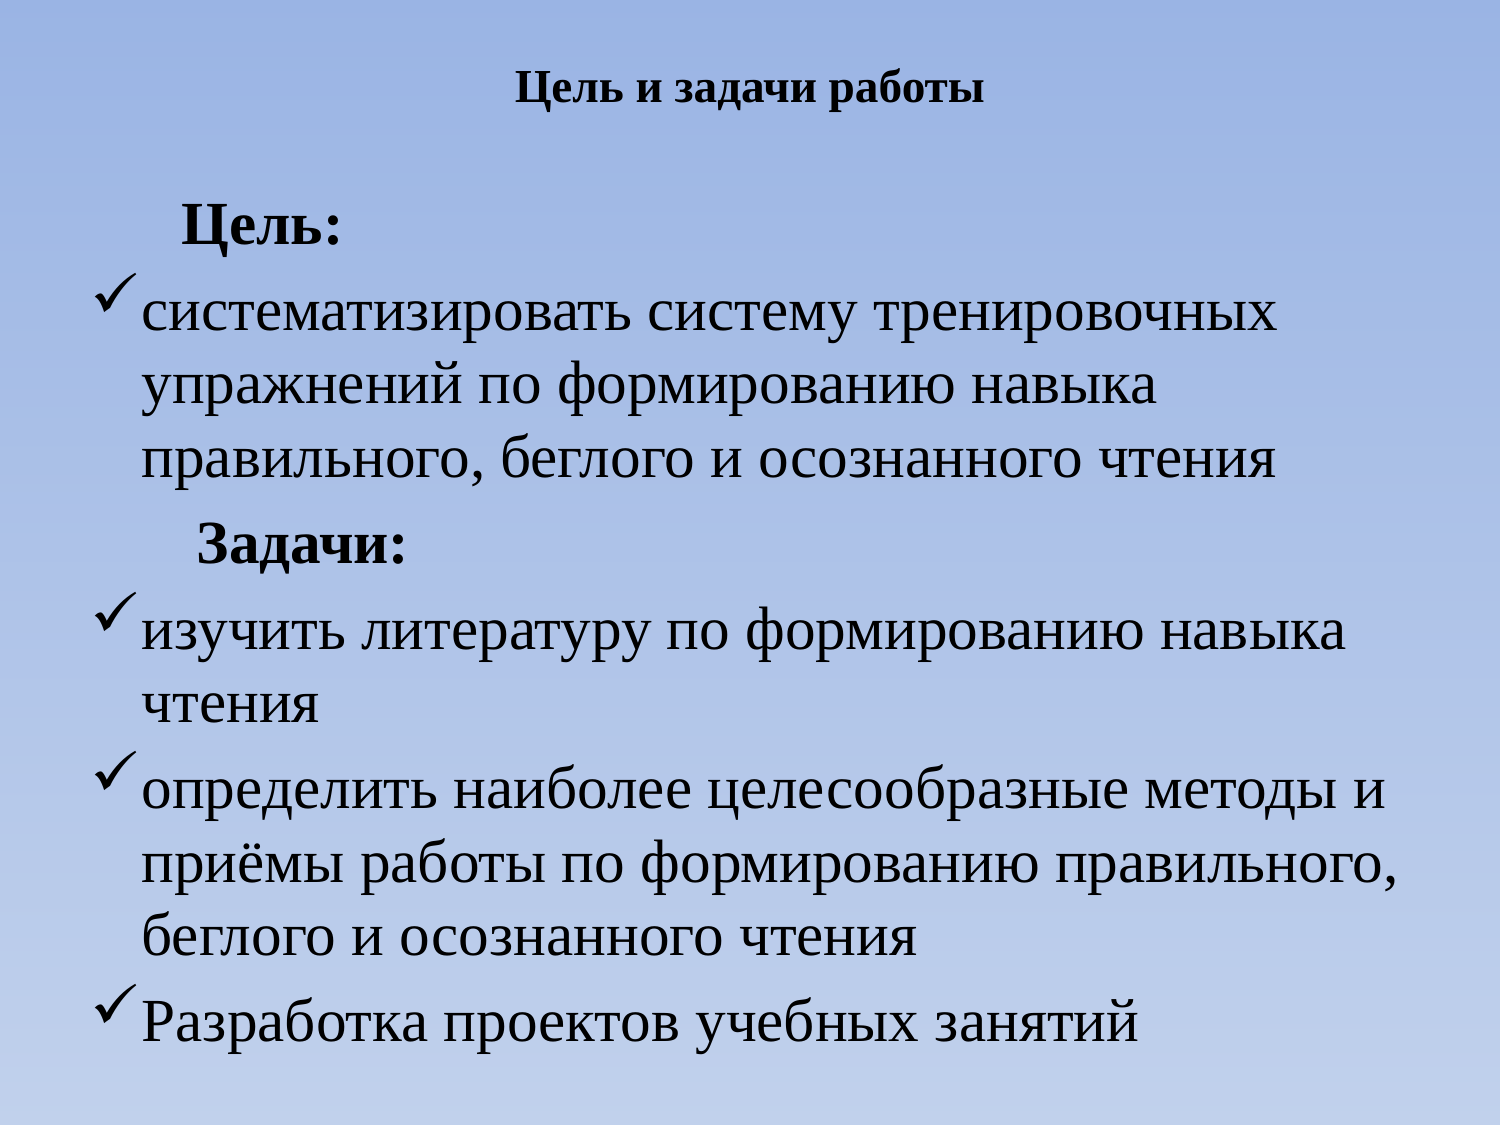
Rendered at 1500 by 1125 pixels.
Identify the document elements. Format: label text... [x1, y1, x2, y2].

title Цель и задачи работы [0, 46, 1500, 164]
list Цель: систематизировать систему тренировочных упражнений по формированию навыка правильного, беглого и осознанного чтения Задачи: изучить литературу по формированию навыка чтения определить наиболее целесообразные методы и приёмы работы по формированию правильного, беглого и осознанного чтения Разработка проектов учебных занятий [75, 175, 1425, 1067]
